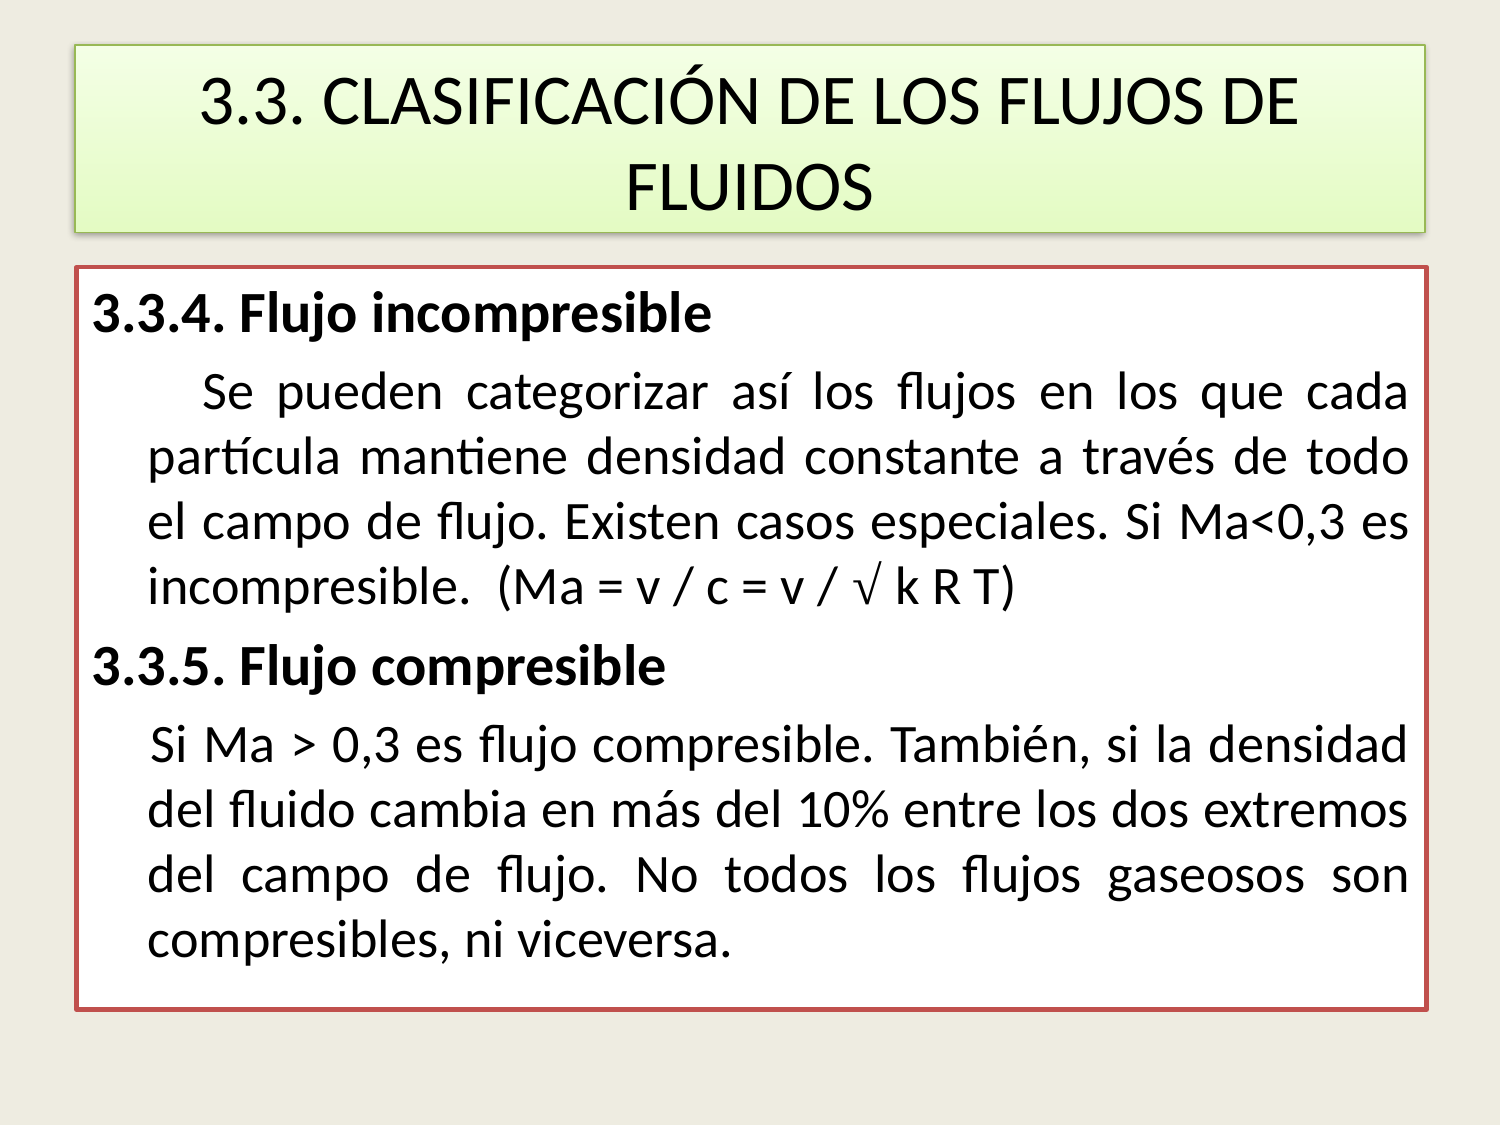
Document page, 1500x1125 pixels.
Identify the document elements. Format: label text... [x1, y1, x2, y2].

list 3.3.4. Flujo incompresible Se pueden categorizar así los flujos en los que cada partícula mantiene densidad constante a través de todo el campo de flujo. Existen casos especiales. Si Ma<0,3 es incompresible. (Ma = v / c = v / √ k R T) 3.3.5. Flujo compresible Si Ma > 0,3 es flujo compresible. También, si la densidad del fluido cambia en más del 10% entre los dos extremos del campo de flujo. No todos los flujos gaseosos son compresibles, ni viceversa. [75, 265, 1429, 1012]
title 3.3. CLASIFICACIÓN DE LOS FLUJOS DE FLUIDOS [74, 75, 1426, 233]
text_box [0, 0, 1500, 75]
